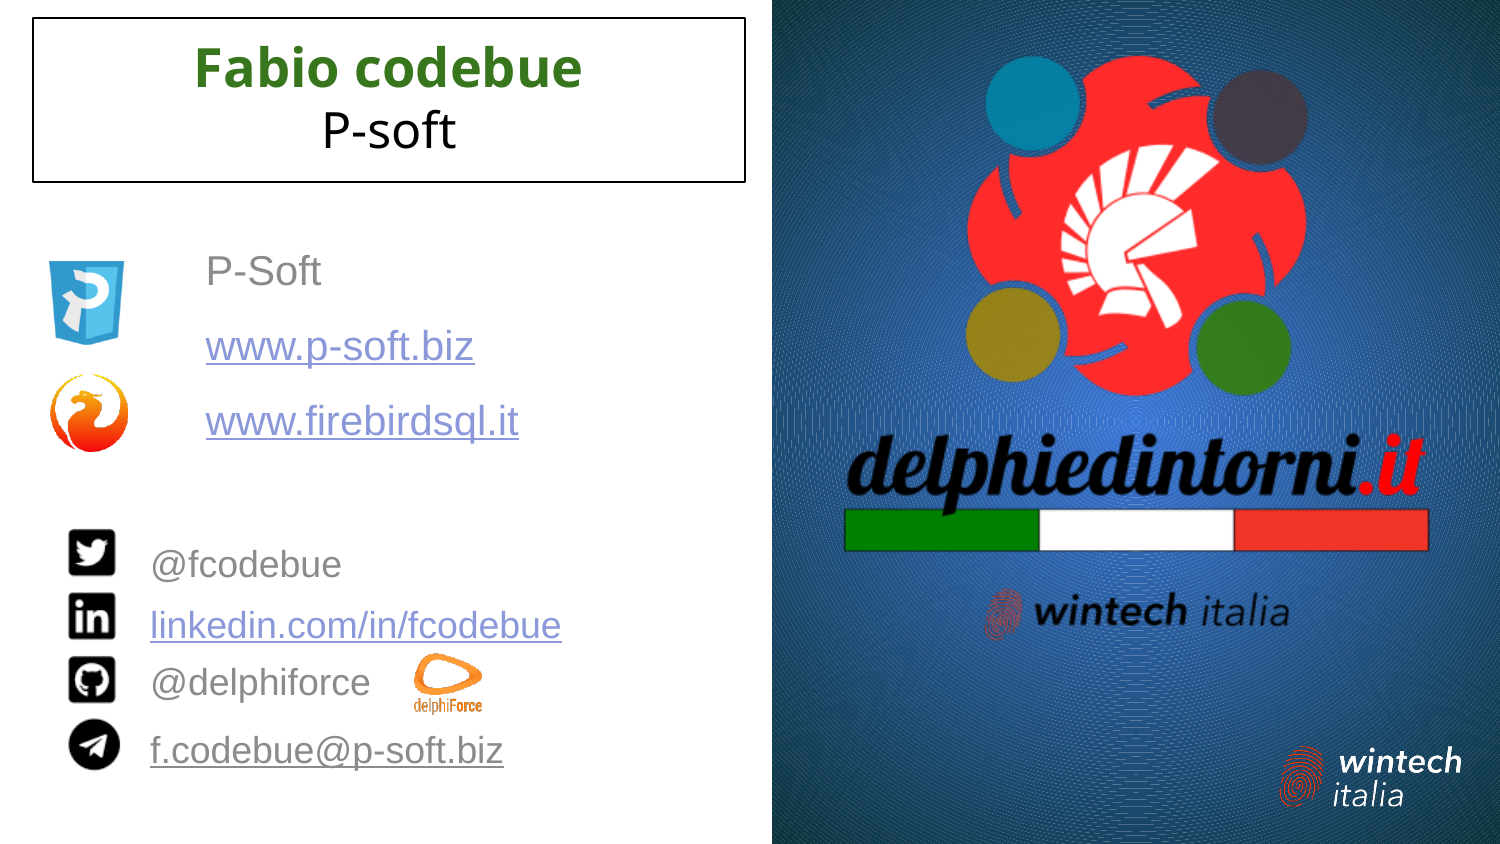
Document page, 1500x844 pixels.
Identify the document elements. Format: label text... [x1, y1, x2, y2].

text_box @delphiforce [140, 647, 482, 704]
text_box f.codebue@p-soft.biz [140, 704, 605, 772]
picture [413, 650, 482, 719]
text_box Fabio codebue P-soft [32, 18, 746, 182]
picture [51, 513, 136, 782]
list [772, 0, 1500, 844]
text_box @fcodebue [139, 517, 605, 578]
picture [49, 374, 128, 453]
picture [49, 261, 125, 345]
picture [1265, 735, 1472, 818]
picture [824, 30, 1451, 657]
text_box linkedin.com/in/fcodebue [140, 578, 605, 646]
text_box P-Soft www.p-soft.biz www.firebirdsql.it [190, 236, 560, 452]
